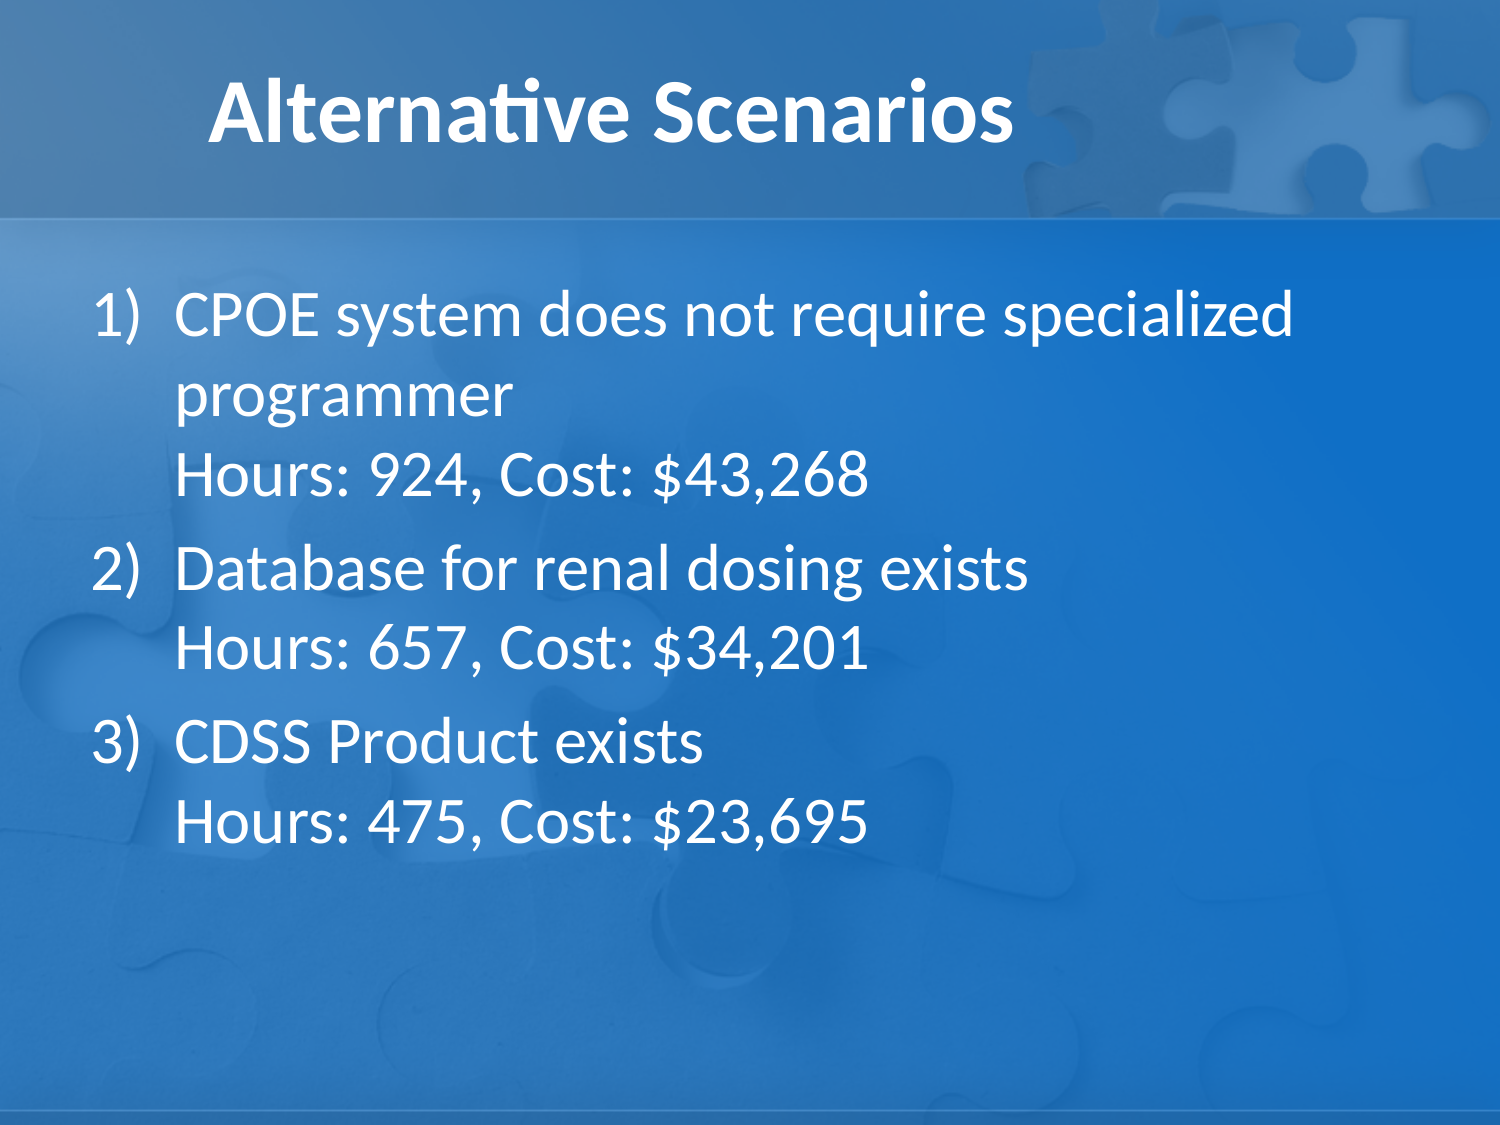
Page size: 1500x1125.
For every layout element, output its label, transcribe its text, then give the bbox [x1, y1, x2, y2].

title Alternative Scenarios [0, 12, 1225, 200]
picture [0, 0, 1500, 1125]
list CPOE system does not require specialized programmer Hours: 924, Cost: $43,268 Database for renal dosing exists Hours: 657, Cost: $34,201 CDSS Product exists Hours: 475, Cost: $23,695 [75, 262, 1425, 1005]
